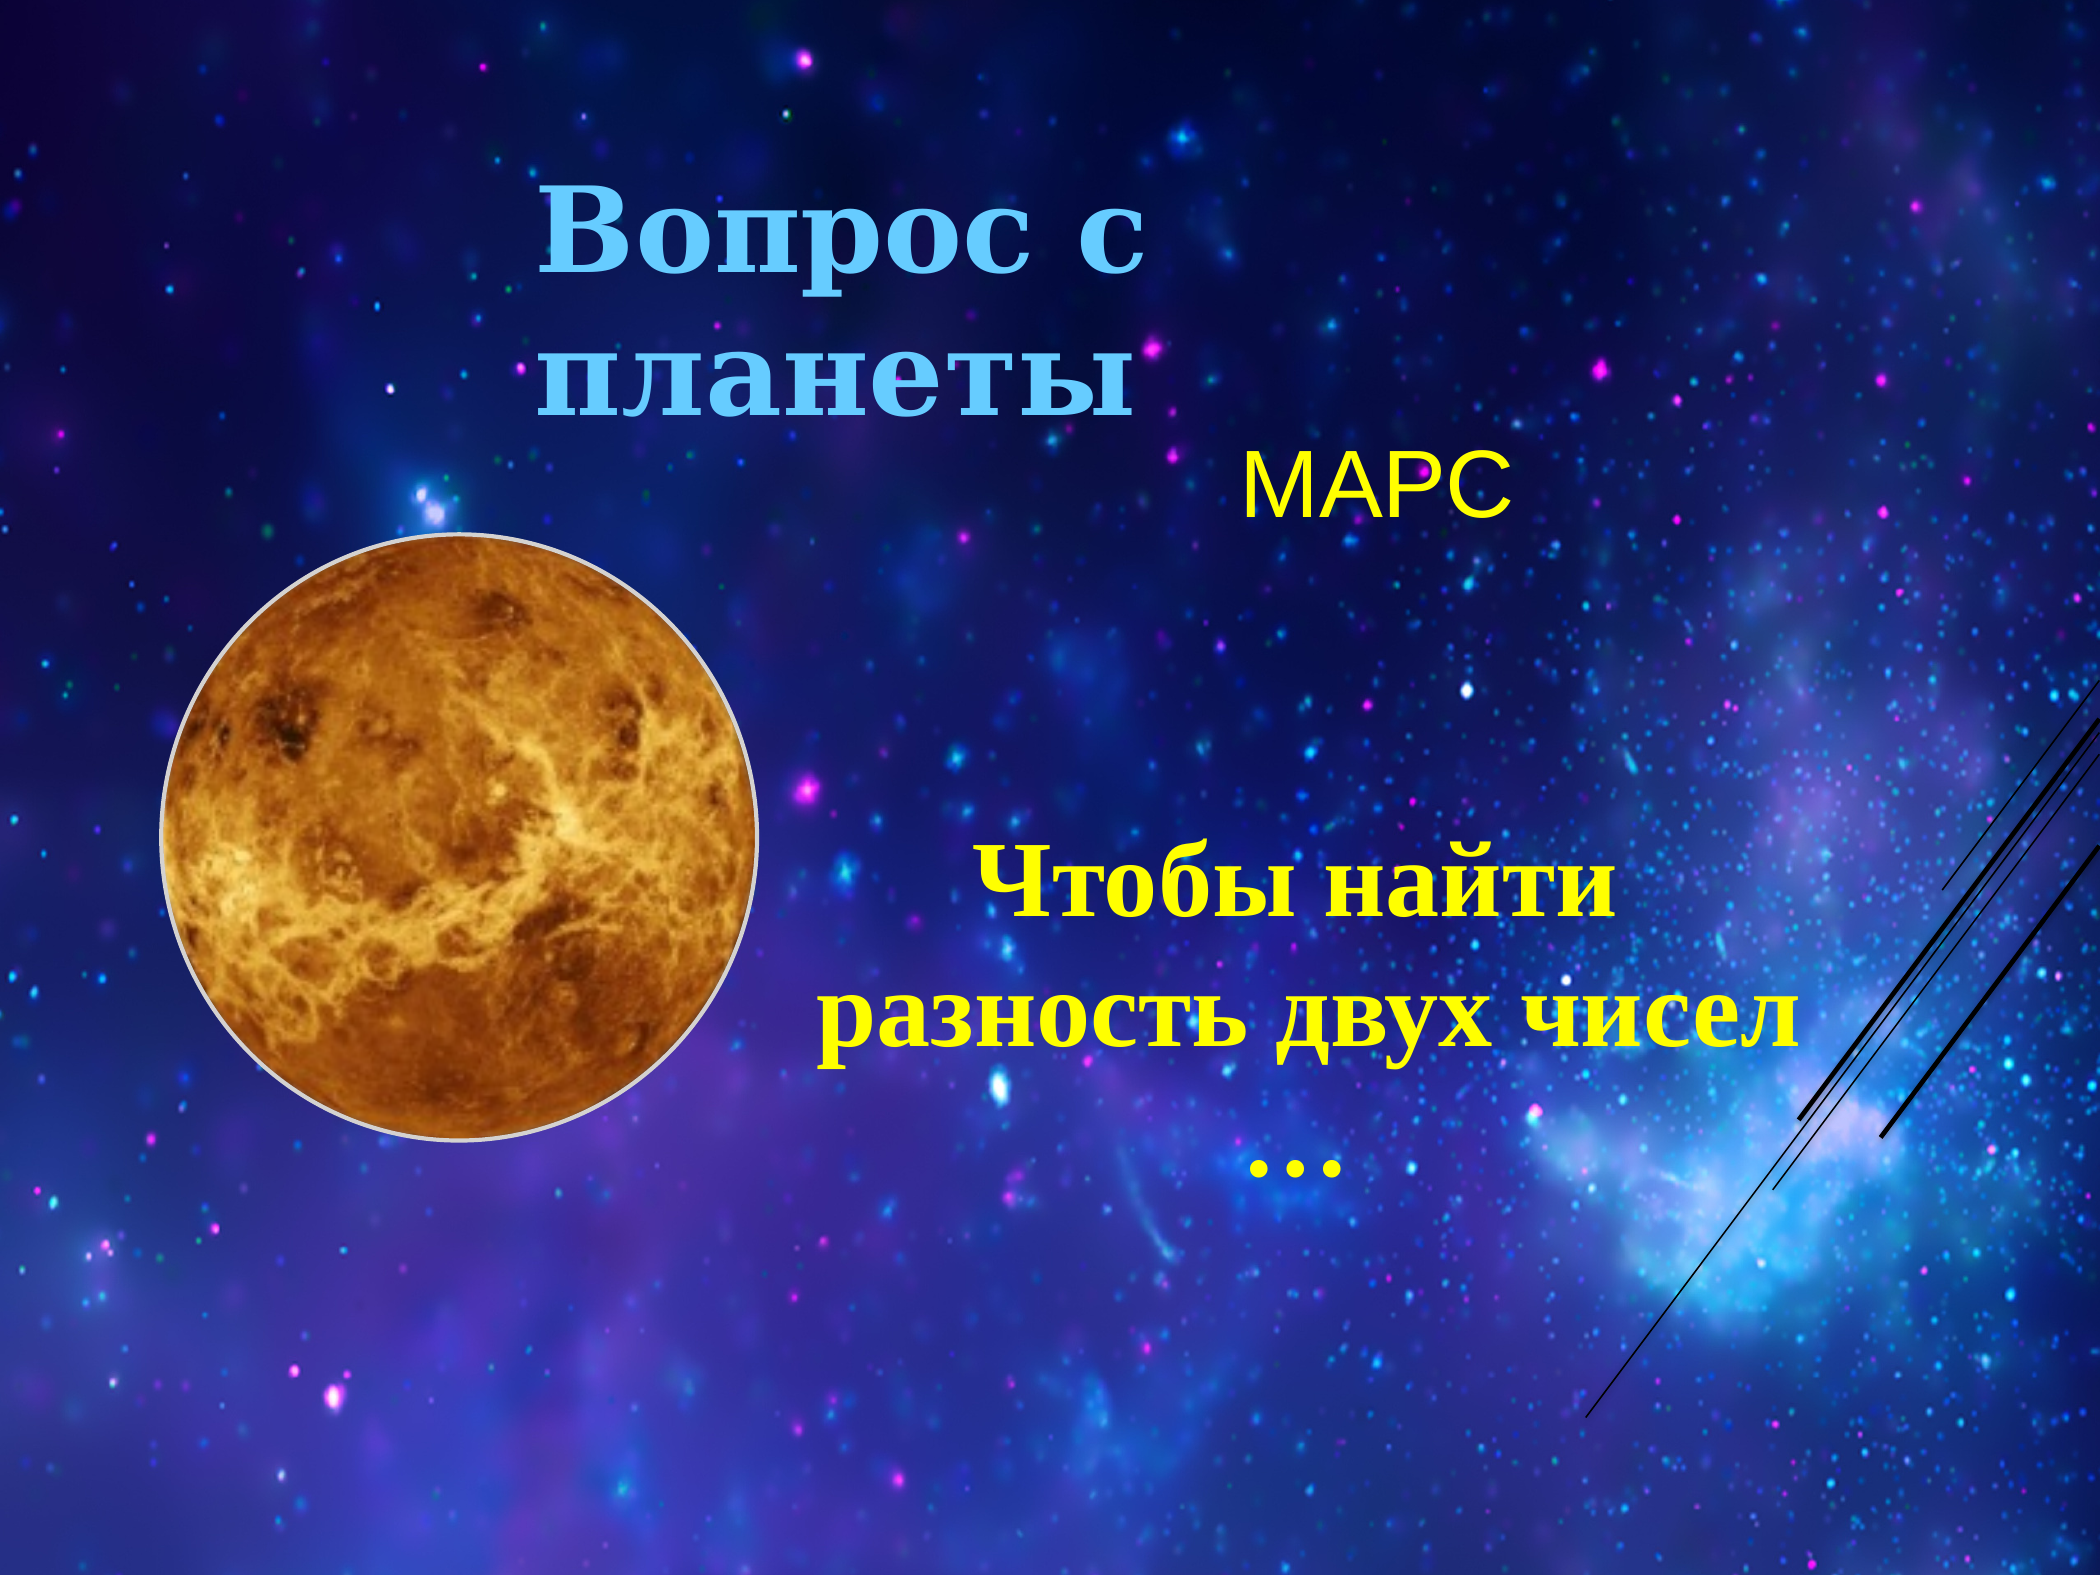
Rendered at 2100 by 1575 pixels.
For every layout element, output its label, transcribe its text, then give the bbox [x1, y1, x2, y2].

text_box МАРС [1222, 413, 1612, 564]
picture [0, 0, 2100, 1575]
text_box Вопрос с планеты [517, 145, 1662, 331]
text_box Чтобы найти разность двух чисел … [768, 799, 1823, 1104]
text_box [161, 534, 758, 1141]
picture [1823, 724, 2100, 1098]
